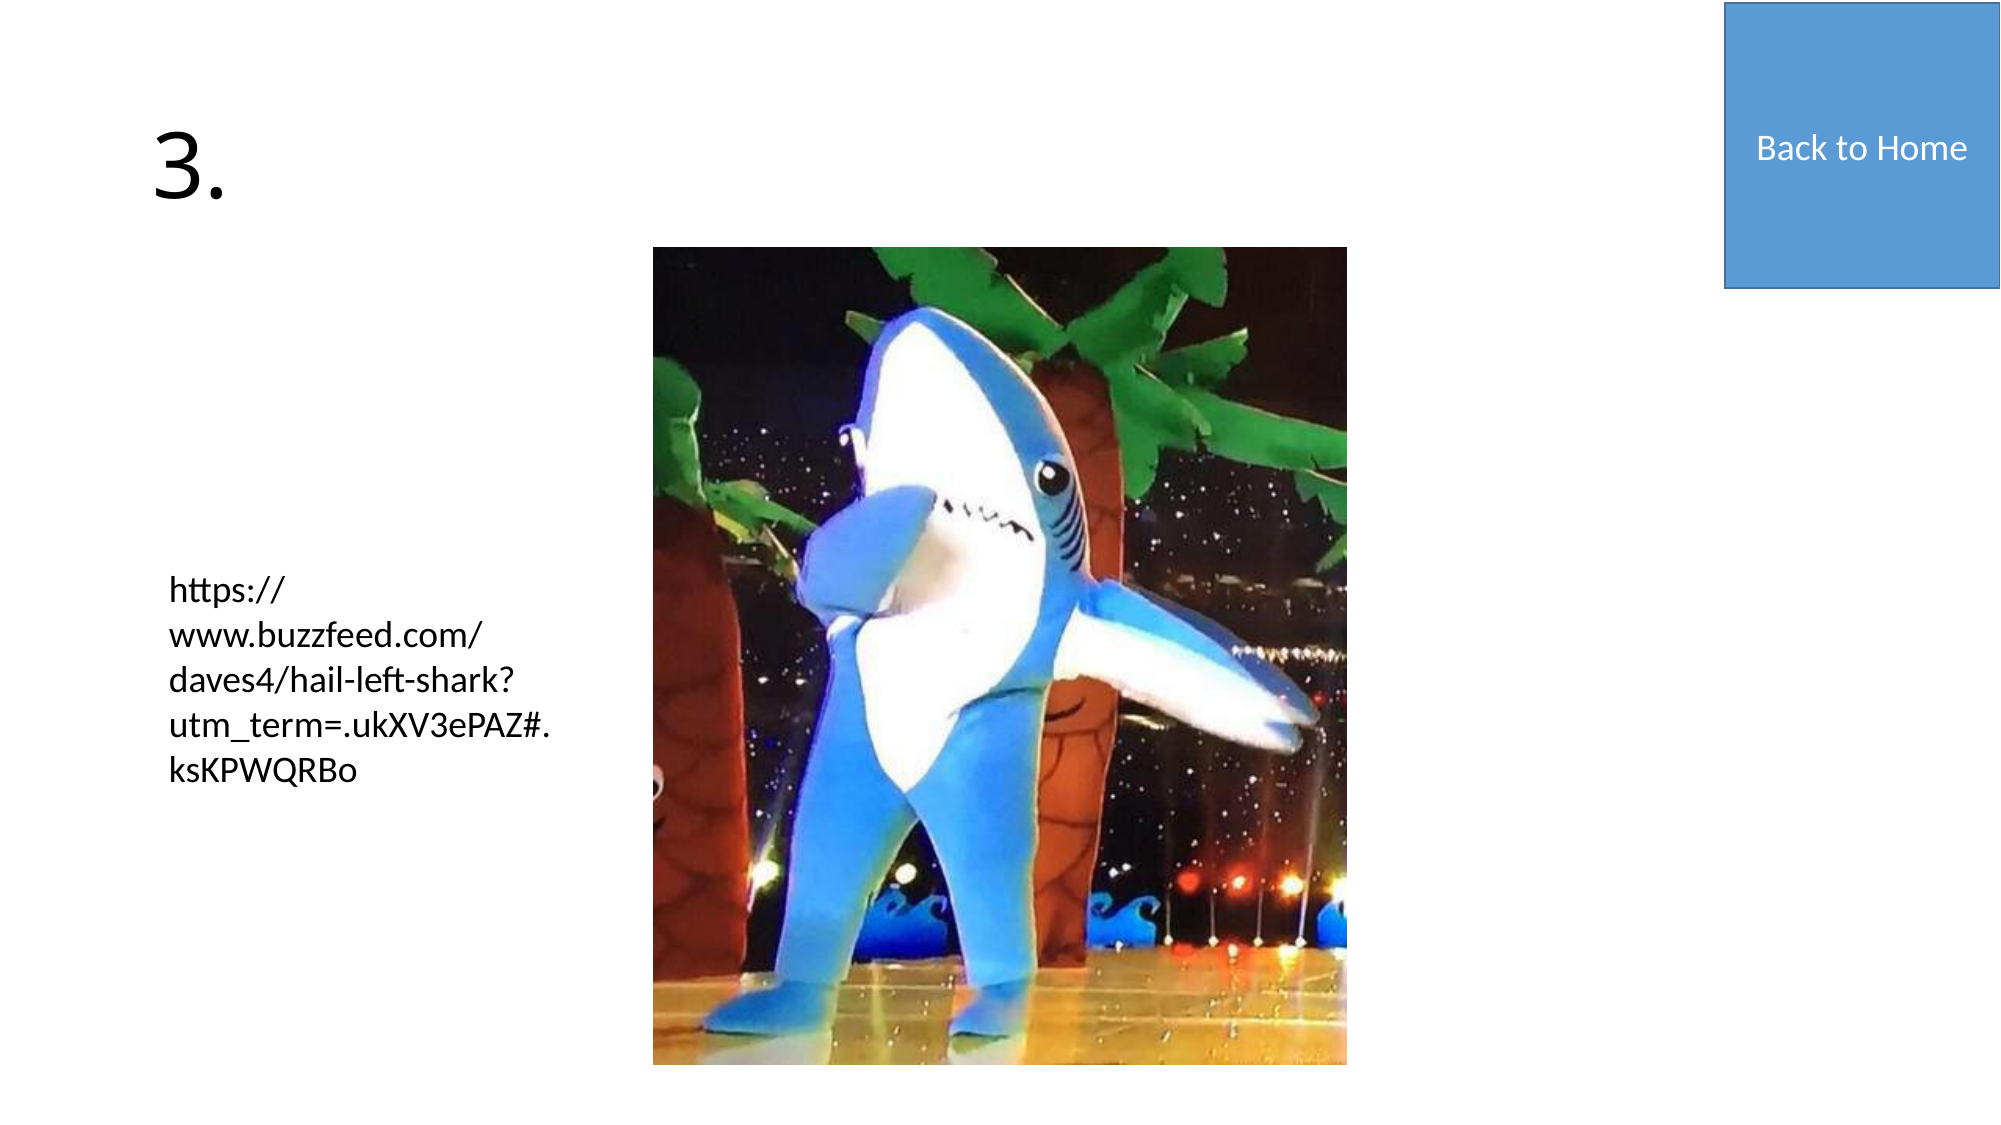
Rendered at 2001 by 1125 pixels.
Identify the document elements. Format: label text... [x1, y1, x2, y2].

text_box https://www.buzzfeed.com/daves4/hail-left-shark?utm_term=.ukXV3ePAZ#.ksKPWQRBo [154, 557, 579, 798]
picture [653, 247, 1347, 1065]
text_box Back to Home [1724, 2, 2000, 289]
title 3. [137, 59, 1724, 278]
